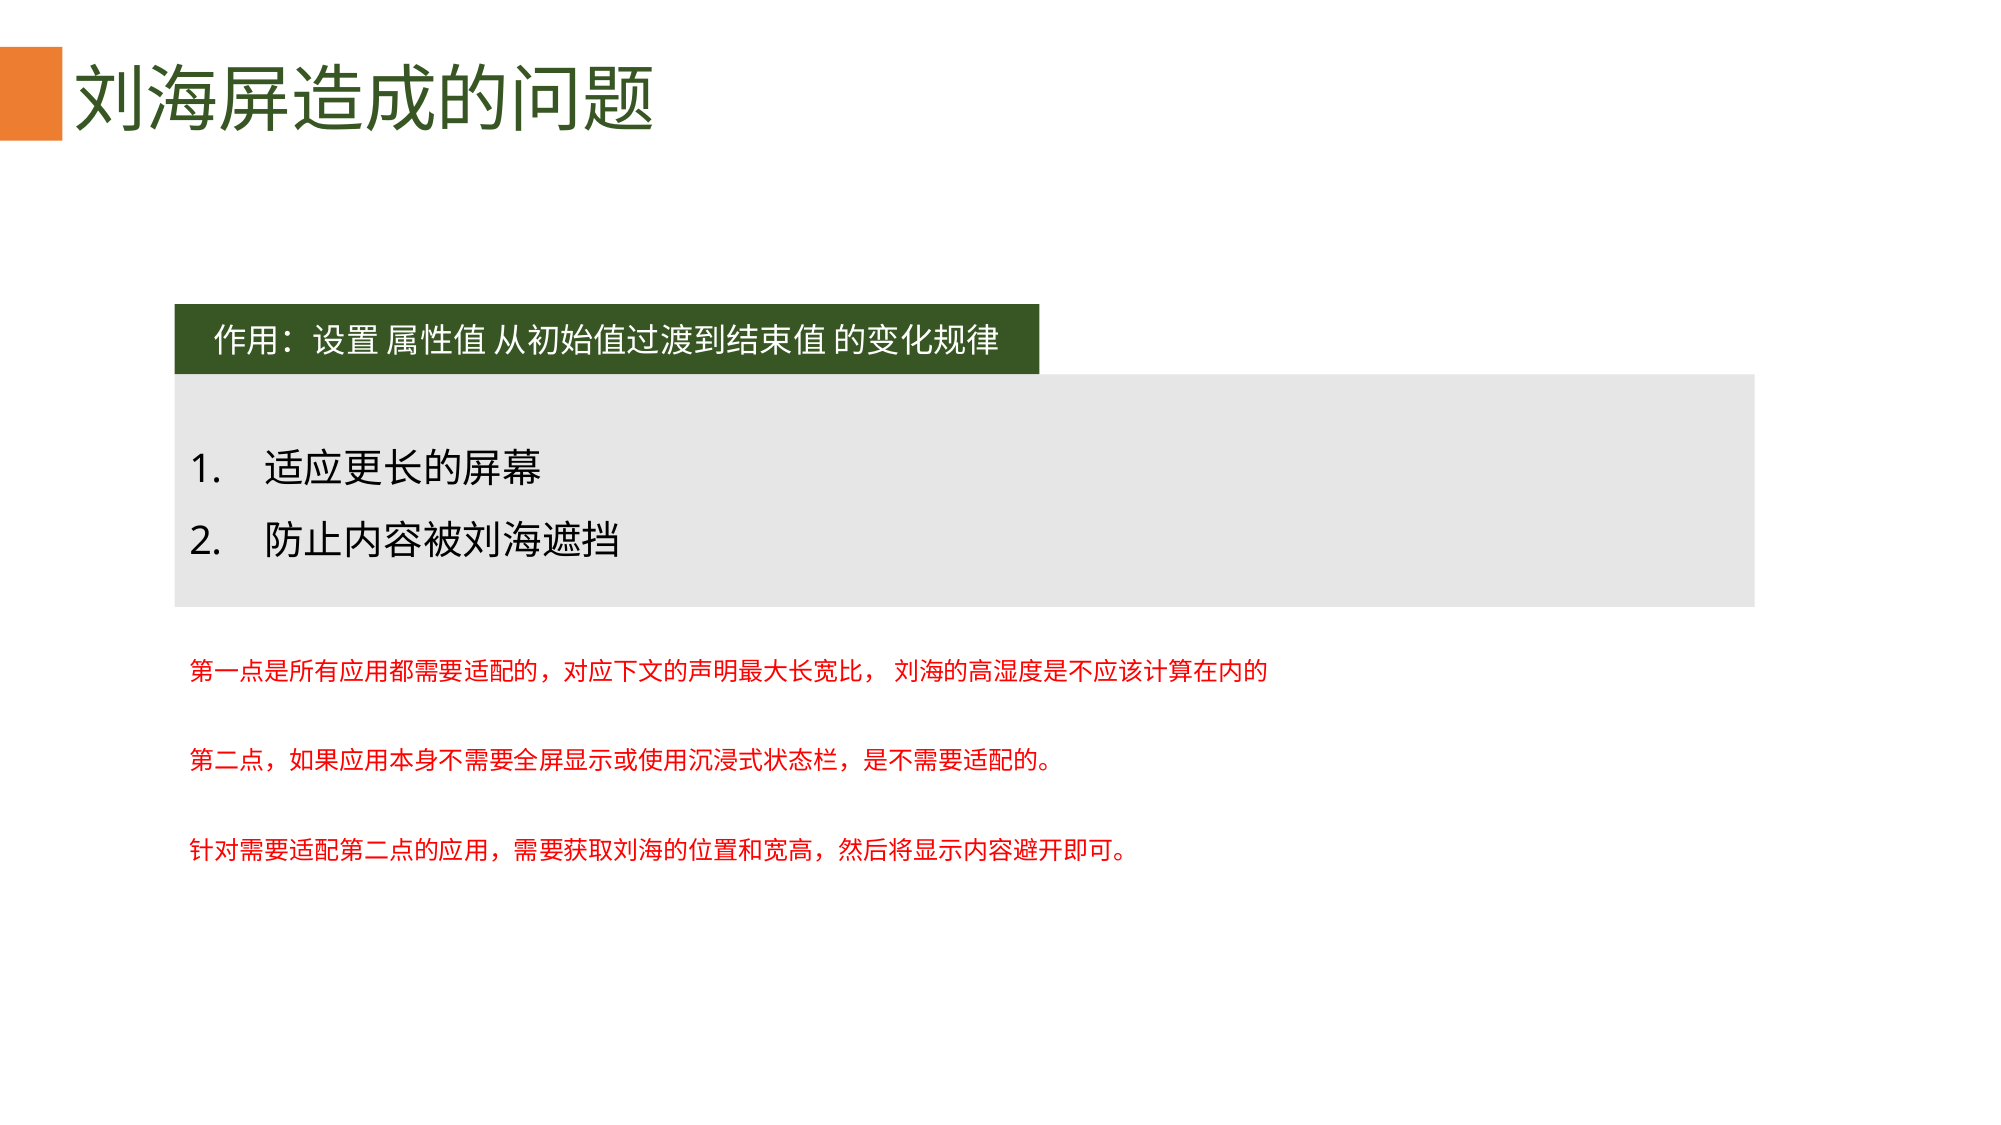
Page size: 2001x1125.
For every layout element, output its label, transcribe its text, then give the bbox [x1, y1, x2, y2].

text_box 适应更长的屏幕 防止内容被刘海遮挡 [174, 373, 1756, 608]
text_box 第一点是所有应用都需要适配的，对应下文的声明最大长宽比， 刘海的高湿度是不应该计算在内的 第二点，如果应用本身不需要全屏显示或使用沉浸式状态栏，是不需要适配的。 针对需要适配第二点的应用，需要获取刘海的位置和宽高，然后将显示内容避开即可。 [174, 632, 1425, 902]
text_box 作用：设置 属性值 从初始值过渡到结束值 的变化规律 [173, 303, 1040, 375]
text_box 刘海屏造成的问题 [62, 47, 1938, 144]
